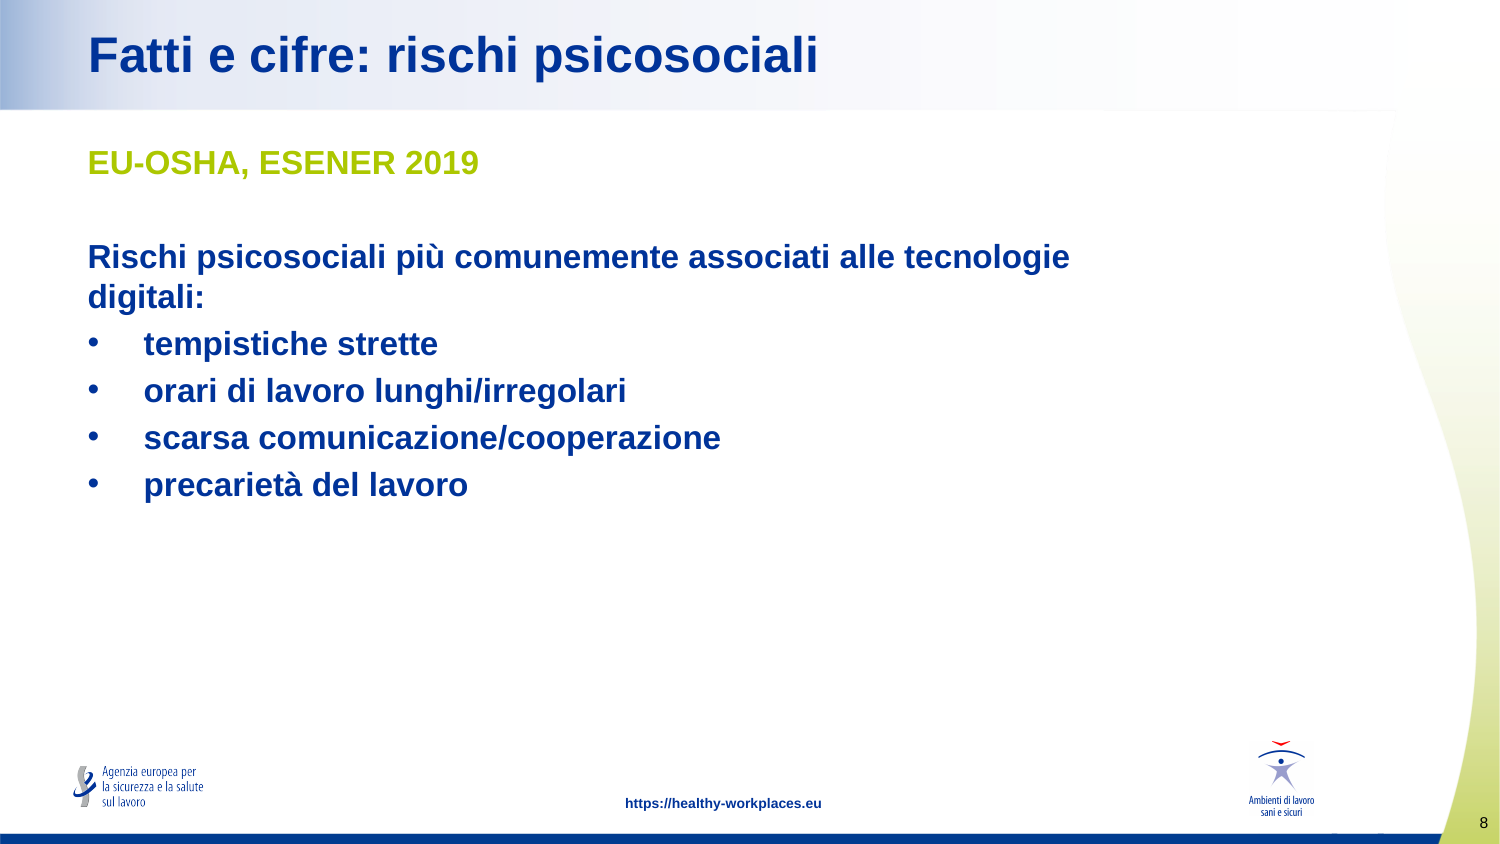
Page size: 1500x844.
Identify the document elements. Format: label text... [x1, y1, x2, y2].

picture [0, 0, 1500, 844]
text_box EU-OSHA, ESENER 2019 Rischi psicosociali più comunemente associati alle tecnologie digitali: tempistiche strette orari di lavoro lunghi/irregolari scarsa comunicazione/cooperazione precarietà del lavoro [72, 134, 1183, 511]
title Fatti e cifre: rischi psicosociali [73, 0, 1314, 131]
